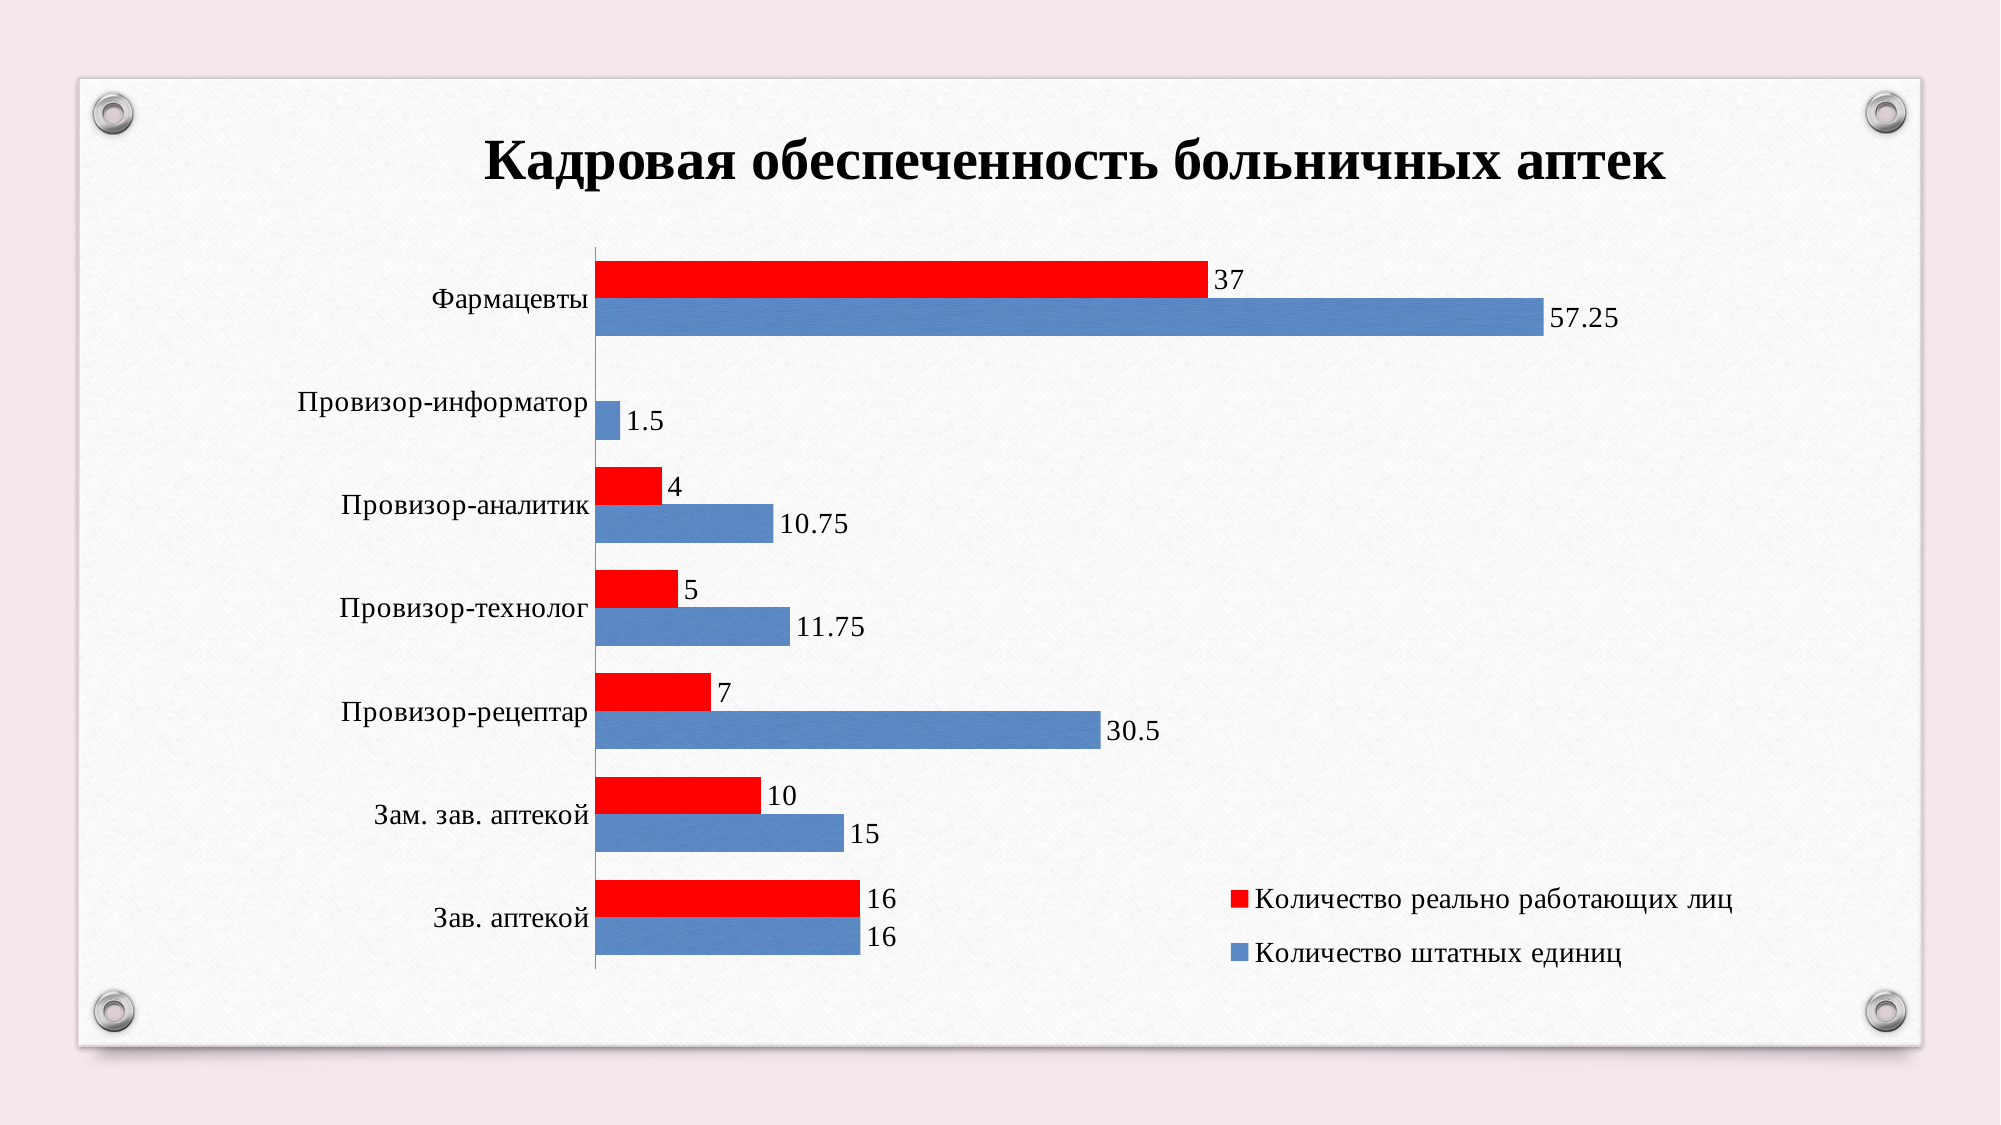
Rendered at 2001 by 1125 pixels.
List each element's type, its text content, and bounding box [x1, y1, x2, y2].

picture [0, 0, 2000, 1125]
text_box Кадровая обеспеченность больничных аптек [469, 113, 1681, 199]
chart [203, 220, 1792, 1009]
